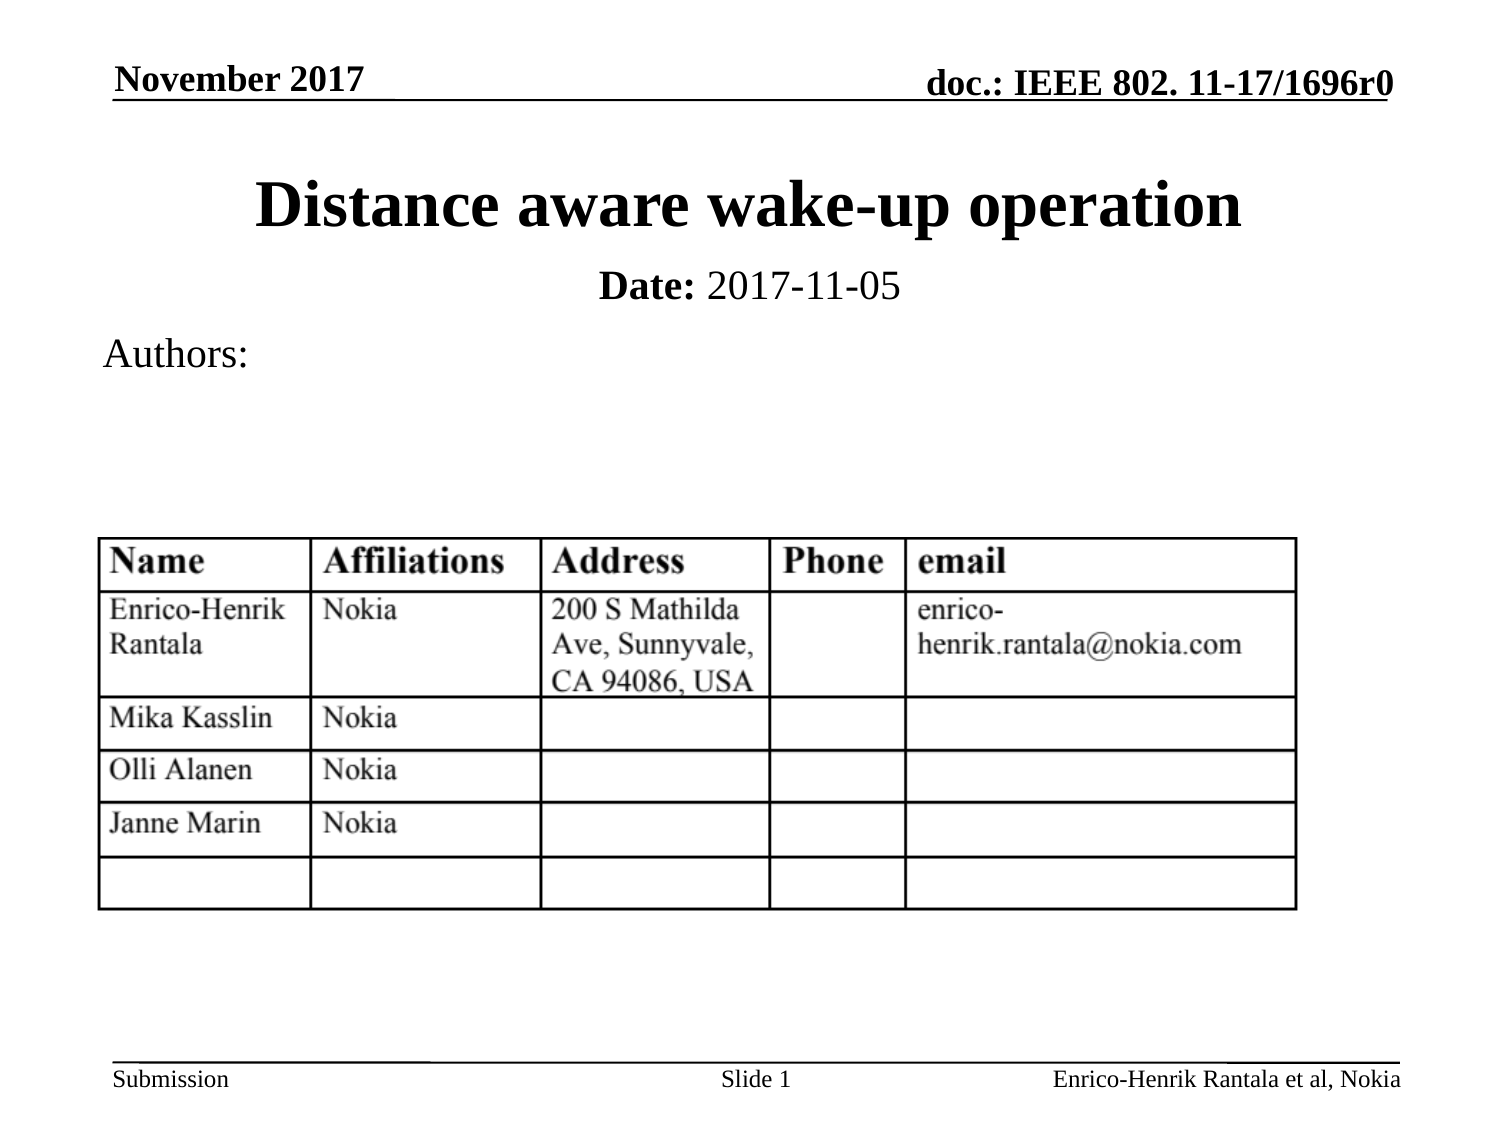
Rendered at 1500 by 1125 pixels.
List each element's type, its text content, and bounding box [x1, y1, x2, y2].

footer Enrico-Henrik Rantala et al, Nokia [902, 1061, 1402, 1093]
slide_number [114, 54, 493, 100]
title Distance aware wake-up operation [112, 112, 1388, 249]
text_box Authors: [87, 318, 325, 381]
slide_number Slide 1 [712, 1061, 800, 1123]
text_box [85, 536, 1400, 951]
list Date: 2017-11-05 [112, 249, 1388, 316]
